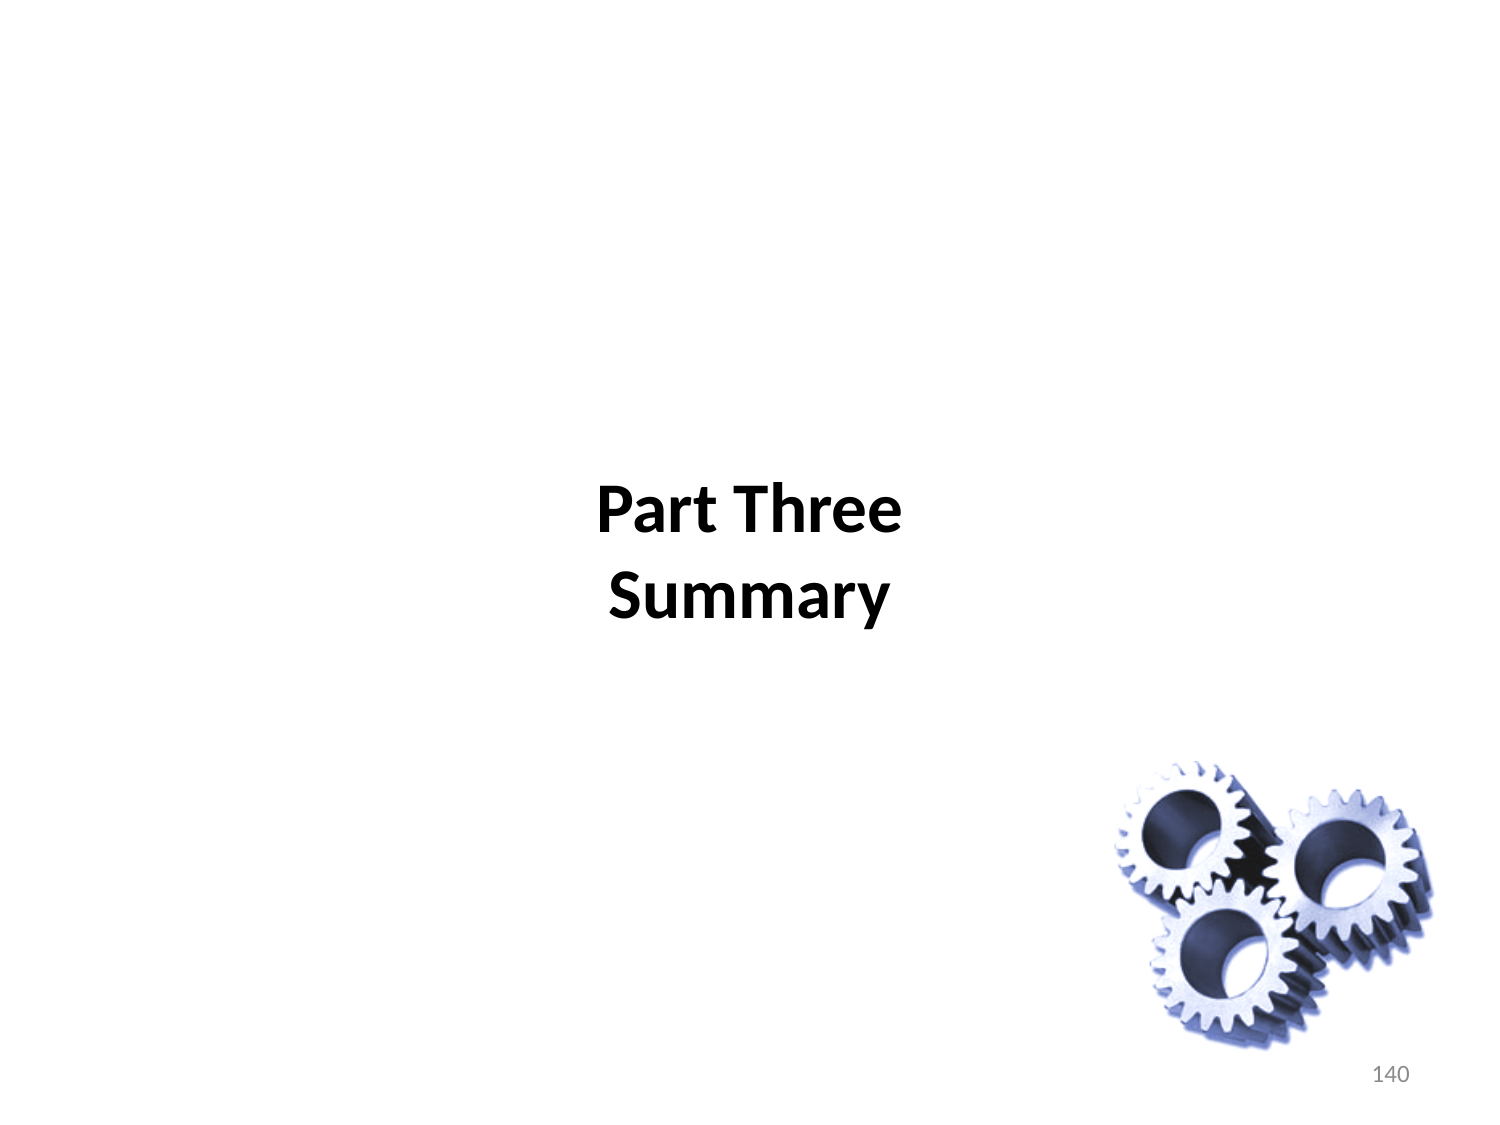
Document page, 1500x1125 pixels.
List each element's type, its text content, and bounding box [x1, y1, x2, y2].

slide_number 140 [1074, 1042, 1425, 1103]
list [1112, 761, 1436, 1052]
title Part Three Summary [74, 452, 1426, 641]
